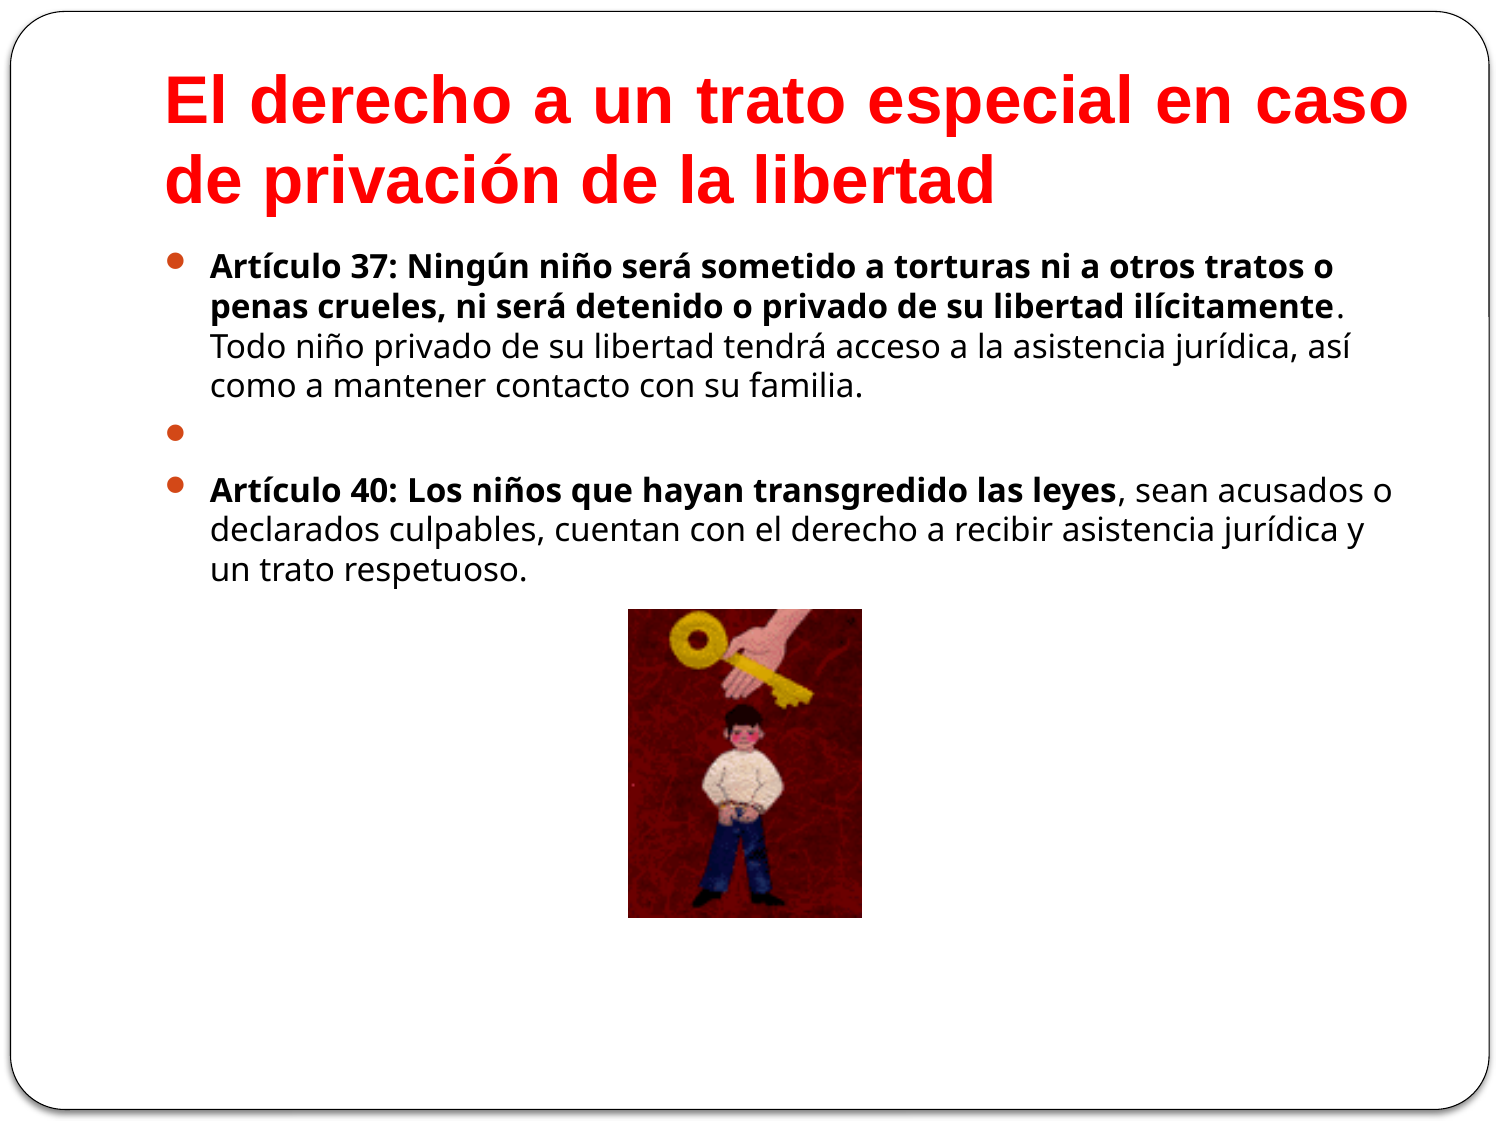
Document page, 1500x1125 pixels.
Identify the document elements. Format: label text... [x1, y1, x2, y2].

picture [628, 609, 863, 918]
title El derecho a un trato especial en caso de privación de la libertad [150, 45, 1425, 233]
list Artículo 37: Ningún niño será sometido a torturas ni a otros tratos o penas crueles, ni será detenido o privado de su libertad ilícitamente. Todo niño privado de su libertad tendrá acceso a la asistencia jurídica, así como a mantener contacto con su familia. Artículo 40: Los niños que hayan transgredido las leyes, sean acusados o declarados culpables, cuentan con el derecho a recibir asistencia jurídica y un trato respetuoso. [150, 237, 1425, 988]
